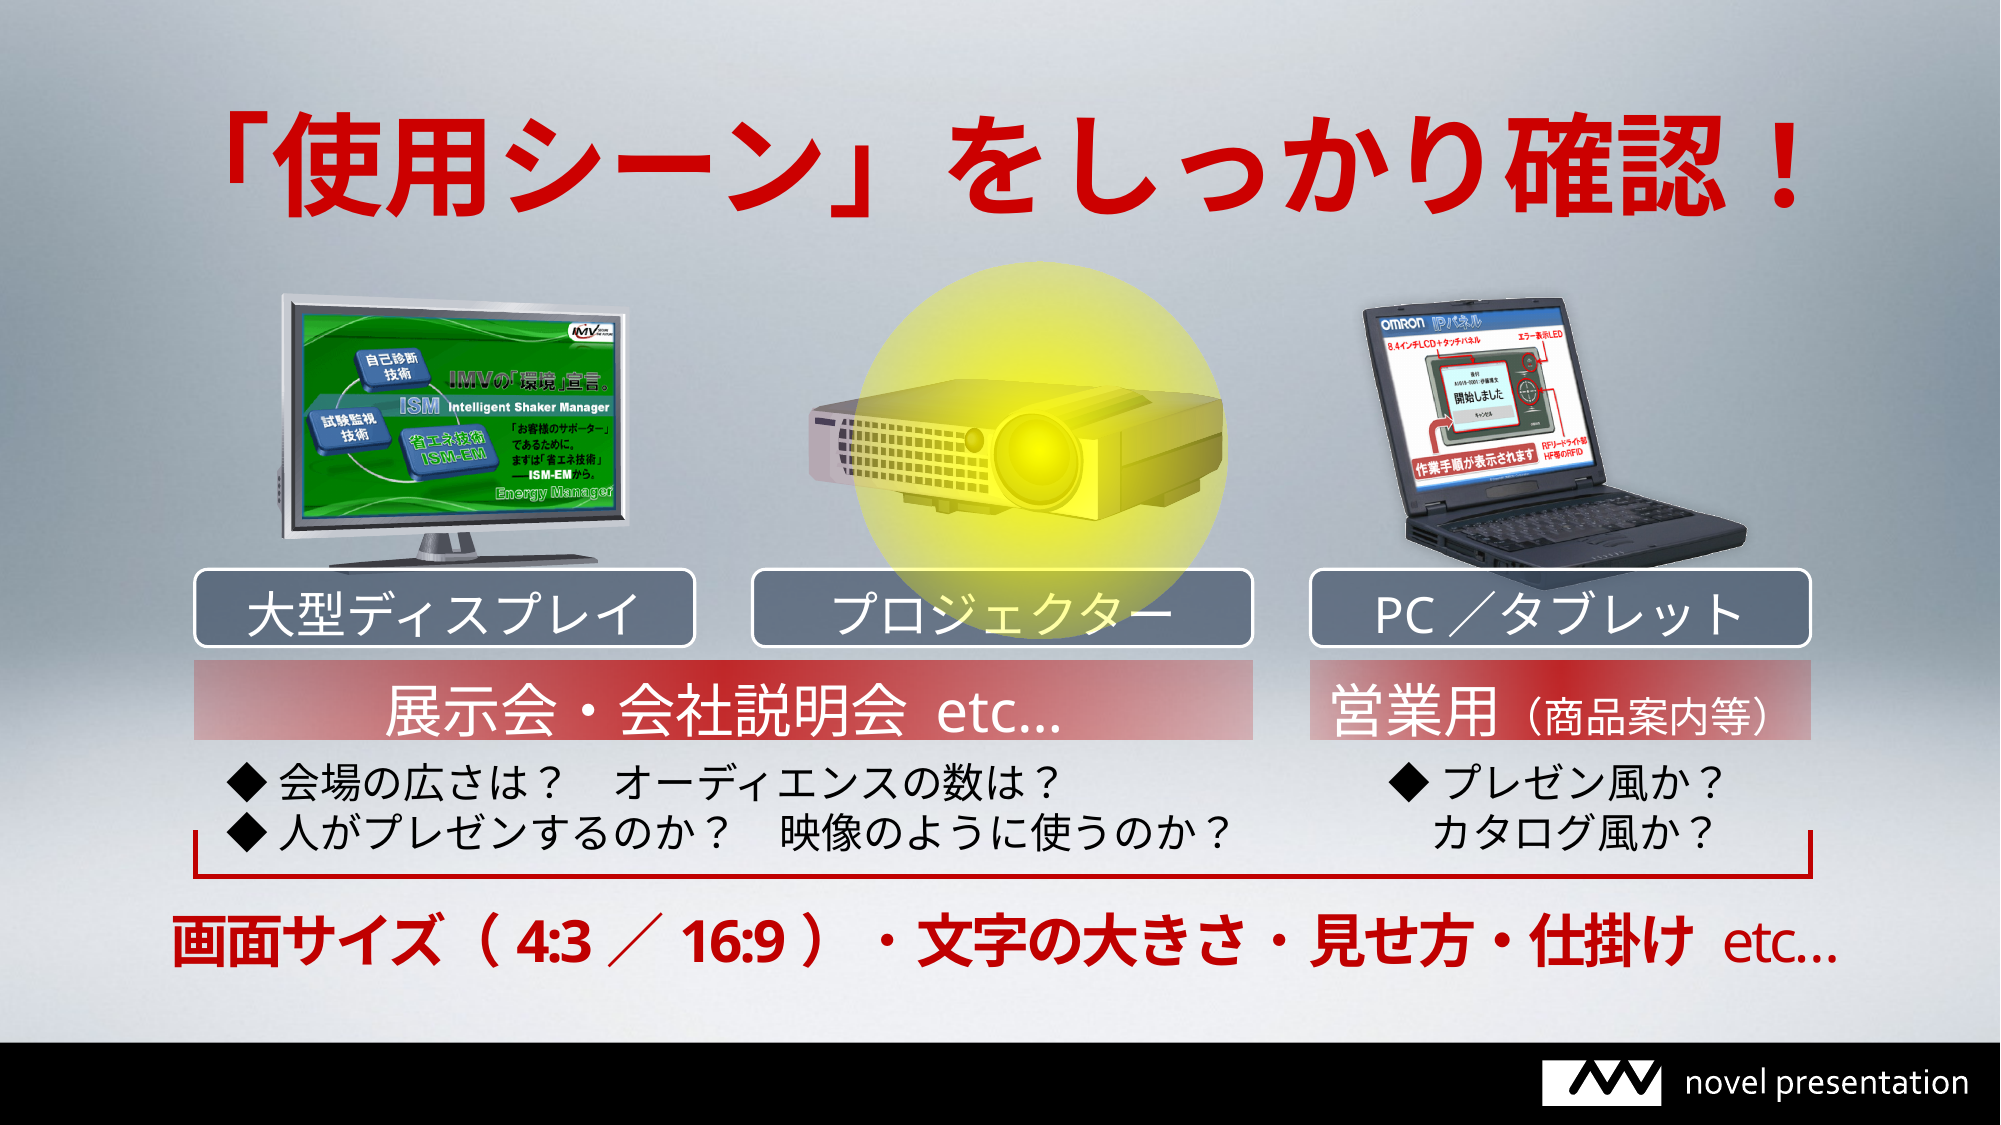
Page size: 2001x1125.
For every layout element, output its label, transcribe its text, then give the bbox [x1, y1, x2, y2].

text_box プロジェクター [752, 569, 1253, 647]
text_box 「使用シーン」をしっかり確認！ [144, 87, 1856, 238]
picture [1339, 275, 1776, 614]
text_box [865, 261, 1214, 378]
text_box [868, 530, 1210, 639]
text_box 営業用（商品案内等） [1310, 660, 1811, 740]
text_box [195, 830, 1811, 877]
text_box PC／タブレット [1310, 569, 1811, 647]
text_box ◆プレゼン風か？ カタログ風か？ [1373, 749, 1748, 830]
text_box 大型ディスプレイ [194, 569, 695, 647]
picture [301, 313, 616, 519]
text_box 画面サイズ（4:3／16:9）・文字の大きさ・見せ方・仕掛け etc… [155, 896, 1855, 982]
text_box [808, 379, 1223, 522]
text_box ◆会場の広さは？ オーディエンスの数は？ ◆人がプレゼンするのか？ 映像のように使うのか？ [212, 749, 1254, 830]
text_box 展示会・会社説明会 etc… [194, 660, 1253, 740]
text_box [276, 293, 630, 576]
